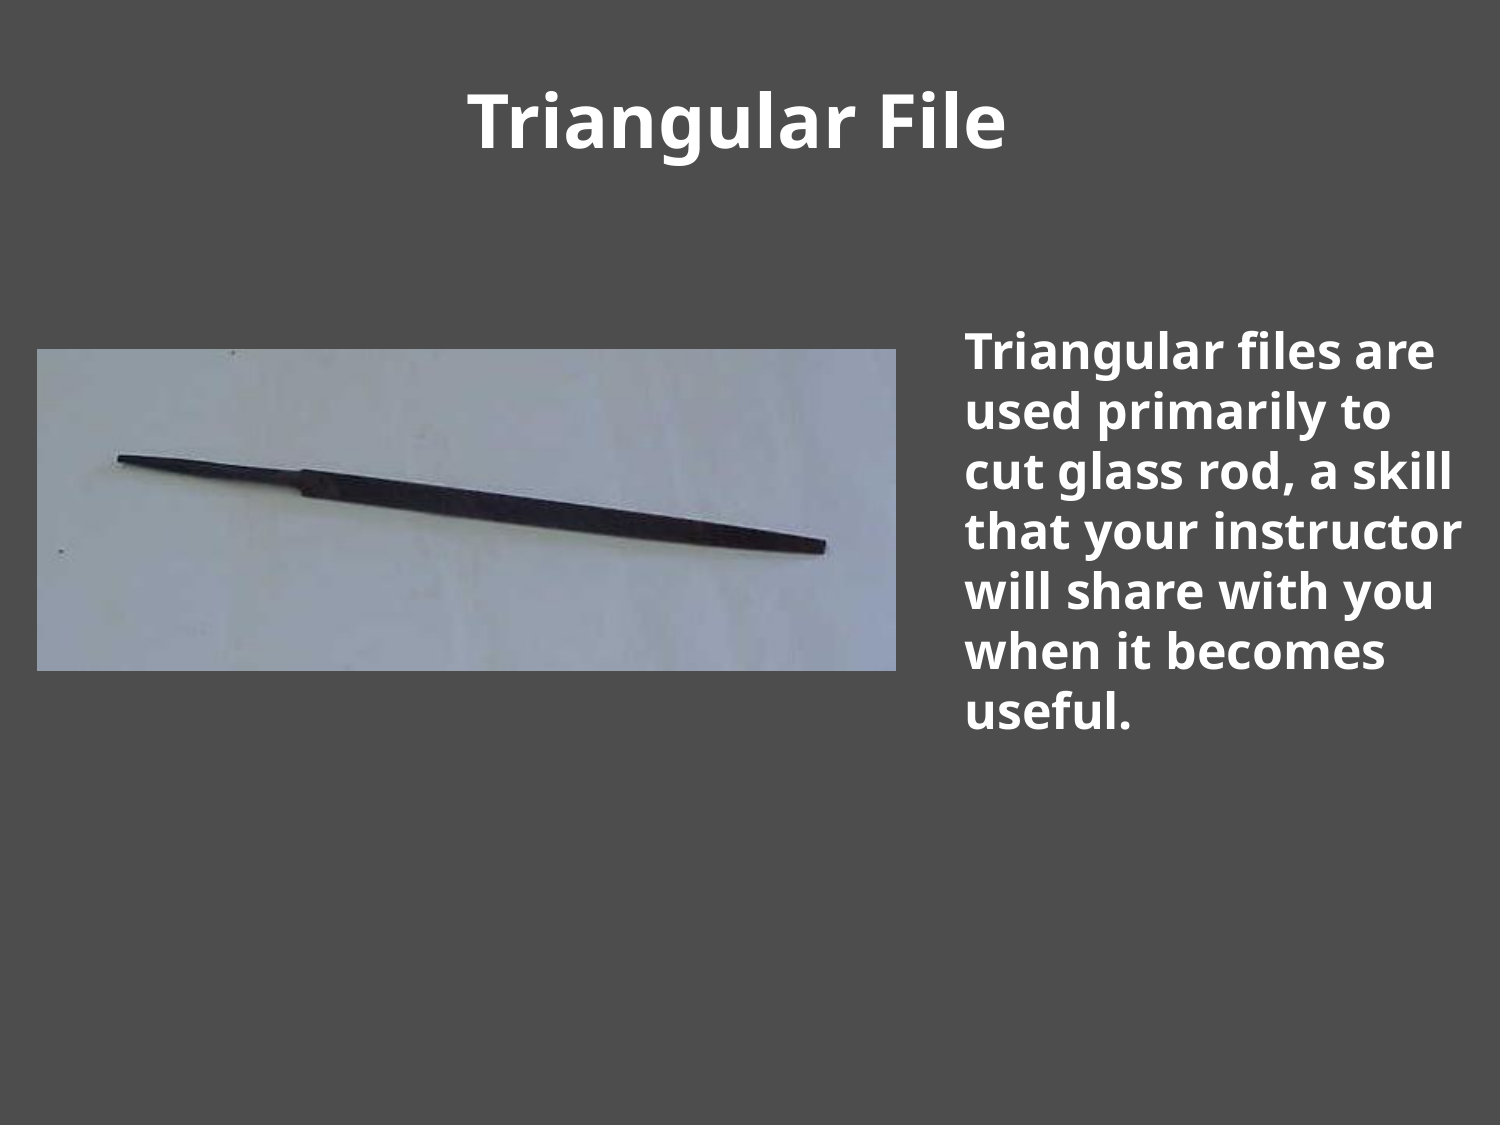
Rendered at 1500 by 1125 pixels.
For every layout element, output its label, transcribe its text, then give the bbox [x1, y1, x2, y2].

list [37, 349, 896, 671]
title Triangular File [112, 49, 1363, 188]
text_box Triangular files are used primarily to cut glass rod, a skill that your instructor will share with you when it becomes useful. [950, 312, 1500, 748]
